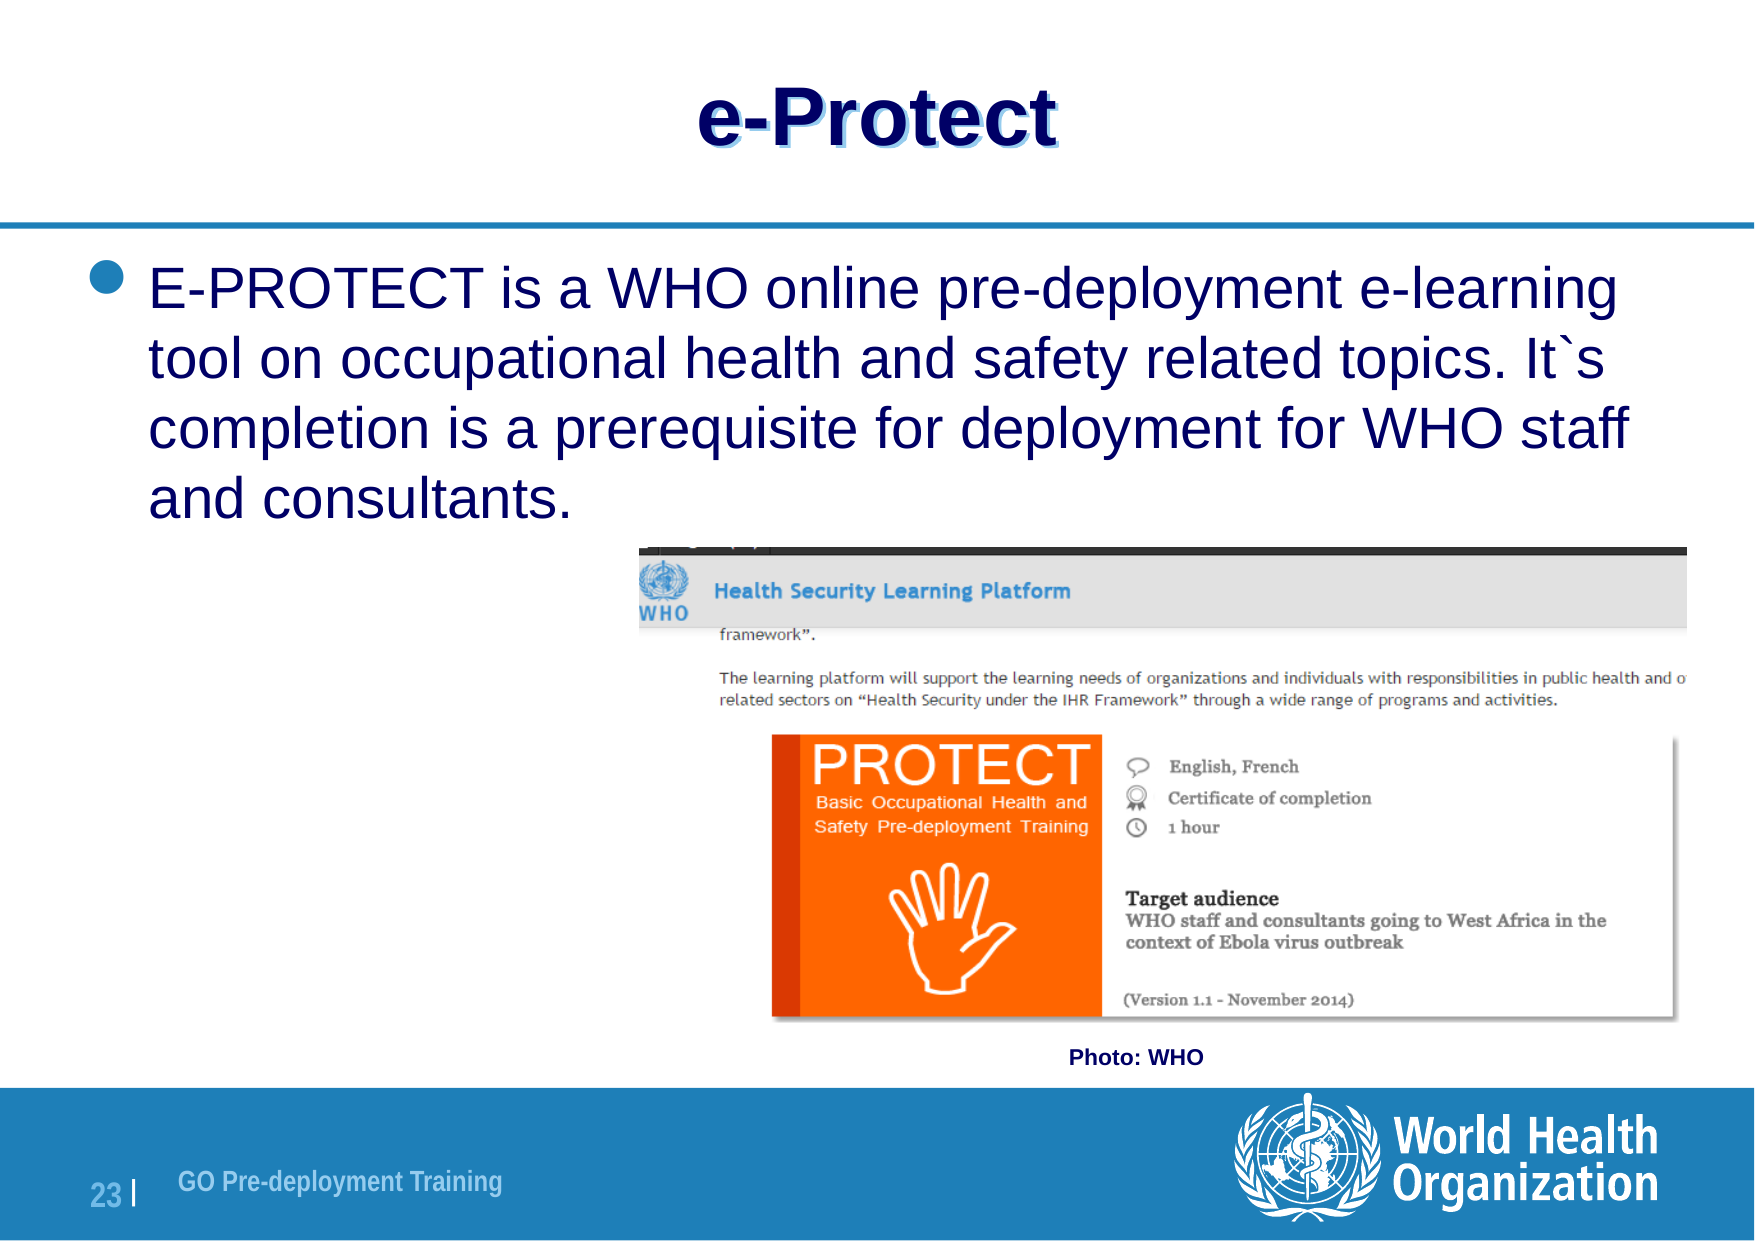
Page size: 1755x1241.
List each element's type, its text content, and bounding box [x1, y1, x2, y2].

text_box Photo: WHO [1054, 1043, 1535, 1078]
picture [639, 547, 1688, 1036]
list E-PROTECT is a WHO online pre-deployment e-learning tool on occupational health and safety related topics. It`s completion is a prerequisite for deployment for WHO staff and consultants. [84, 249, 1676, 1084]
title e-Protect [0, 0, 1755, 224]
